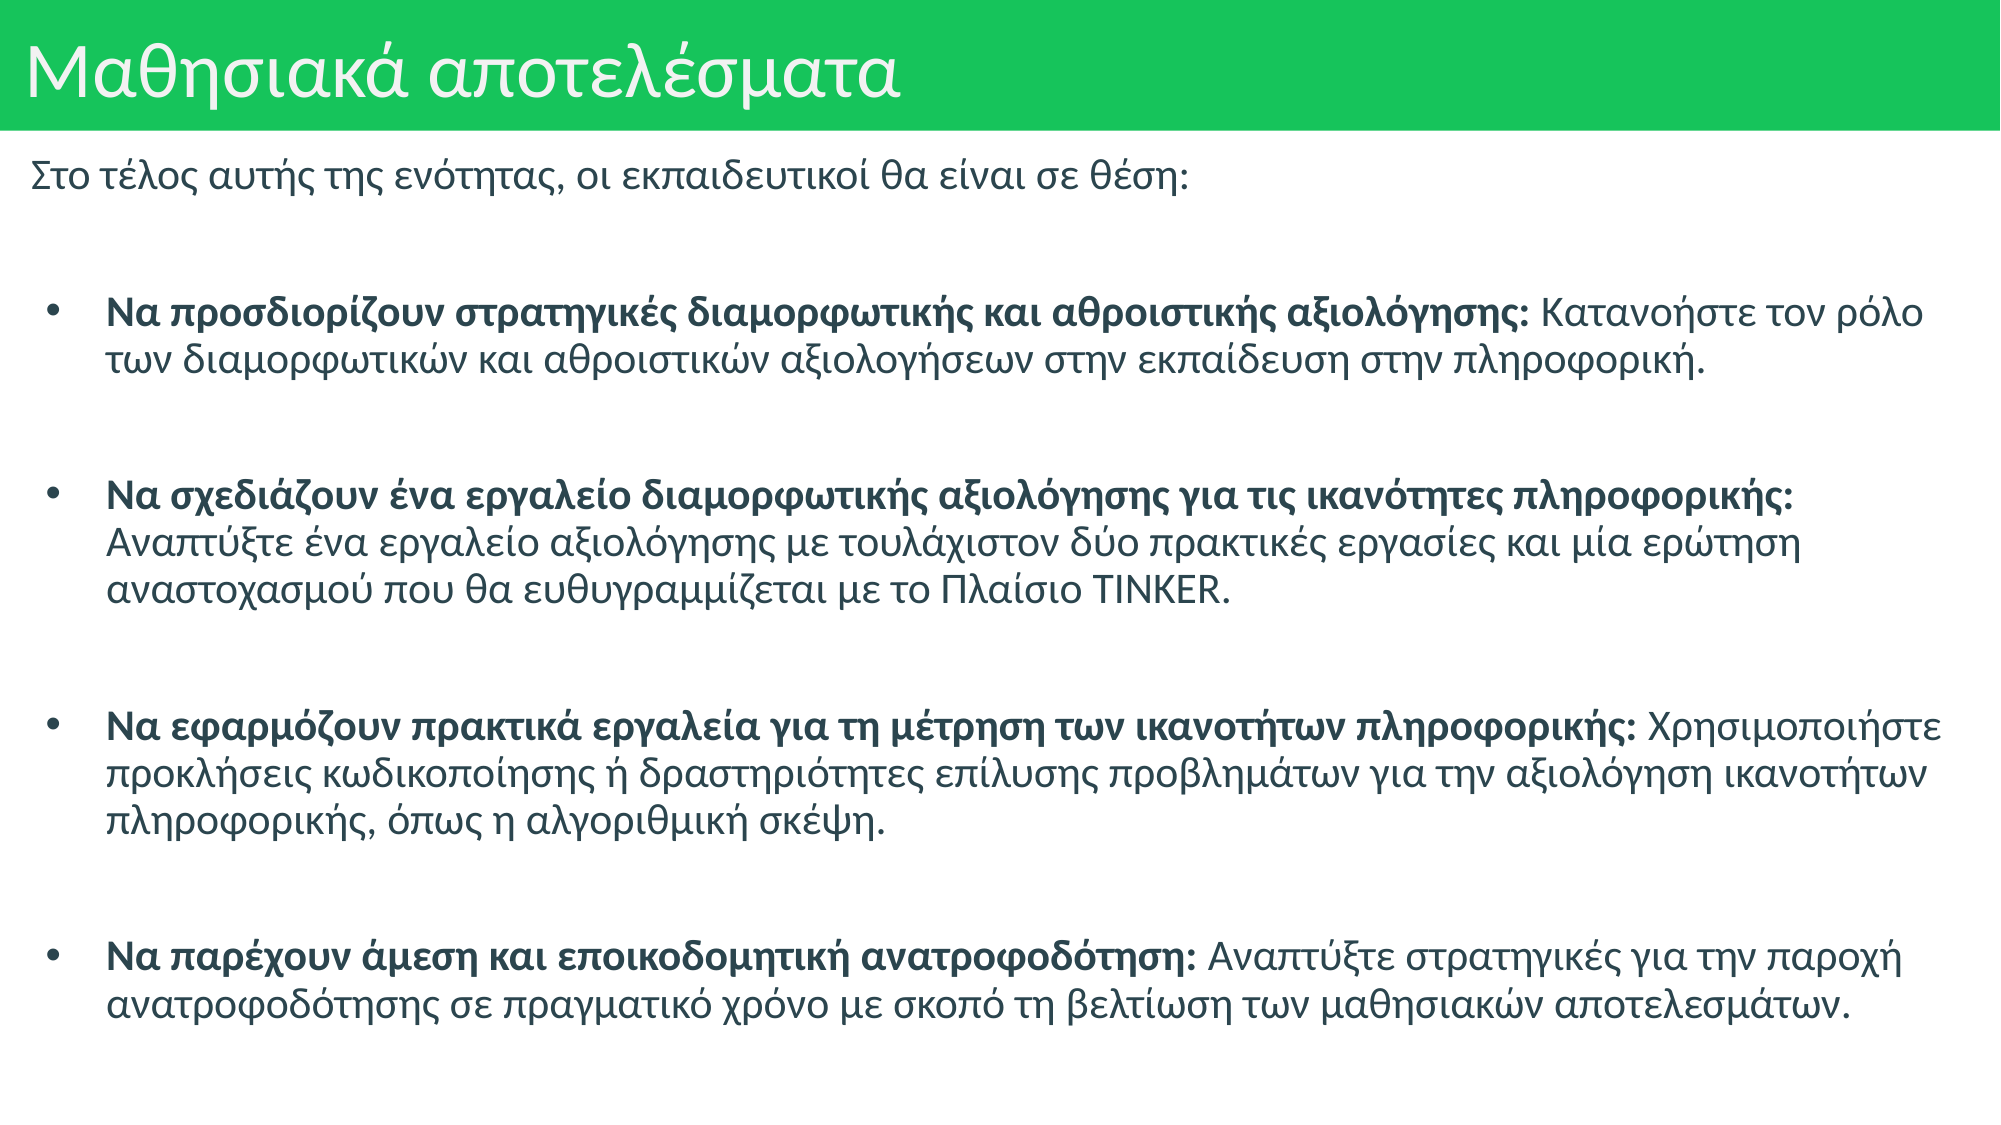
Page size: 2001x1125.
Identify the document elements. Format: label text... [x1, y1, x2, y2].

title Μαθησιακά αποτελέσματα [16, 13, 1976, 131]
list Στο τέλος αυτής της ενότητας, οι εκπαιδευτικοί θα είναι σε θέση: Να προσδιορίζουν στρατηγικές διαμορφωτικής και αθροιστικής αξιολόγησης: Κατανοήστε τον ρόλο των διαμορφωτικών και αθροιστικών αξιολογήσεων στην εκπαίδευση στην πληροφορική. Να σχεδιάζουν ένα εργαλείο διαμορφωτικής αξιολόγησης για τις ικανότητες πληροφορικής: Αναπτύξτε ένα εργαλείο αξιολόγησης με τουλάχιστον δύο πρακτικές εργασίες και μία ερώτηση αναστοχασμού που θα ευθυγραμμίζεται με το Πλαίσιο TINKER. Να εφαρμόζουν πρακτικά εργαλεία για τη μέτρηση των ικανοτήτων πληροφορικής: Χρησιμοποιήστε προκλήσεις κωδικοποίησης ή δραστηριότητες επίλυσης προβλημάτων για την αξιολόγηση ικανοτήτων πληροφορικής, όπως η αλγοριθμική σκέψη. Να παρέχουν άμεση και εποικοδομητική ανατροφοδότηση: Αναπτύξτε στρατηγικές για την παροχή ανατροφοδότησης σε πραγματικό χρόνο με σκοπό τη βελτίωση των μαθησιακών αποτελεσμάτων. [16, 144, 1976, 1108]
